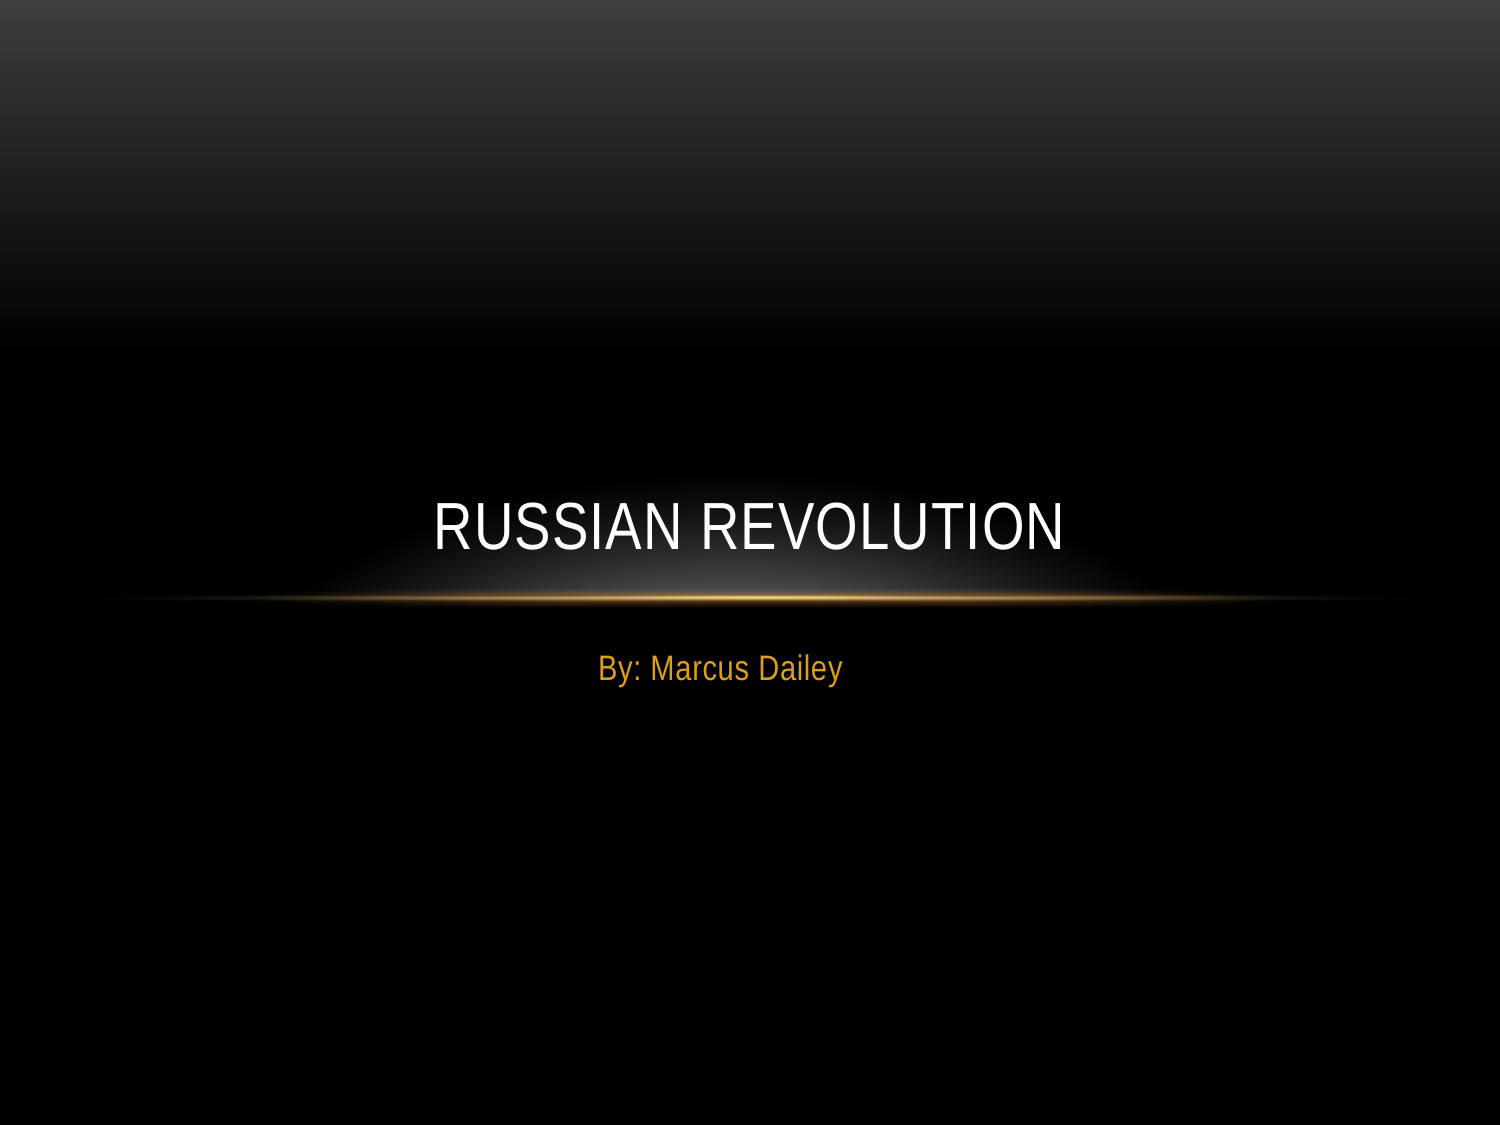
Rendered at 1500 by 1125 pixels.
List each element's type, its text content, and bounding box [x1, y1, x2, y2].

picture [0, 0, 1500, 750]
title Russian Revolution [112, 329, 1388, 571]
subtitle By: Marcus Dailey [200, 637, 1250, 925]
